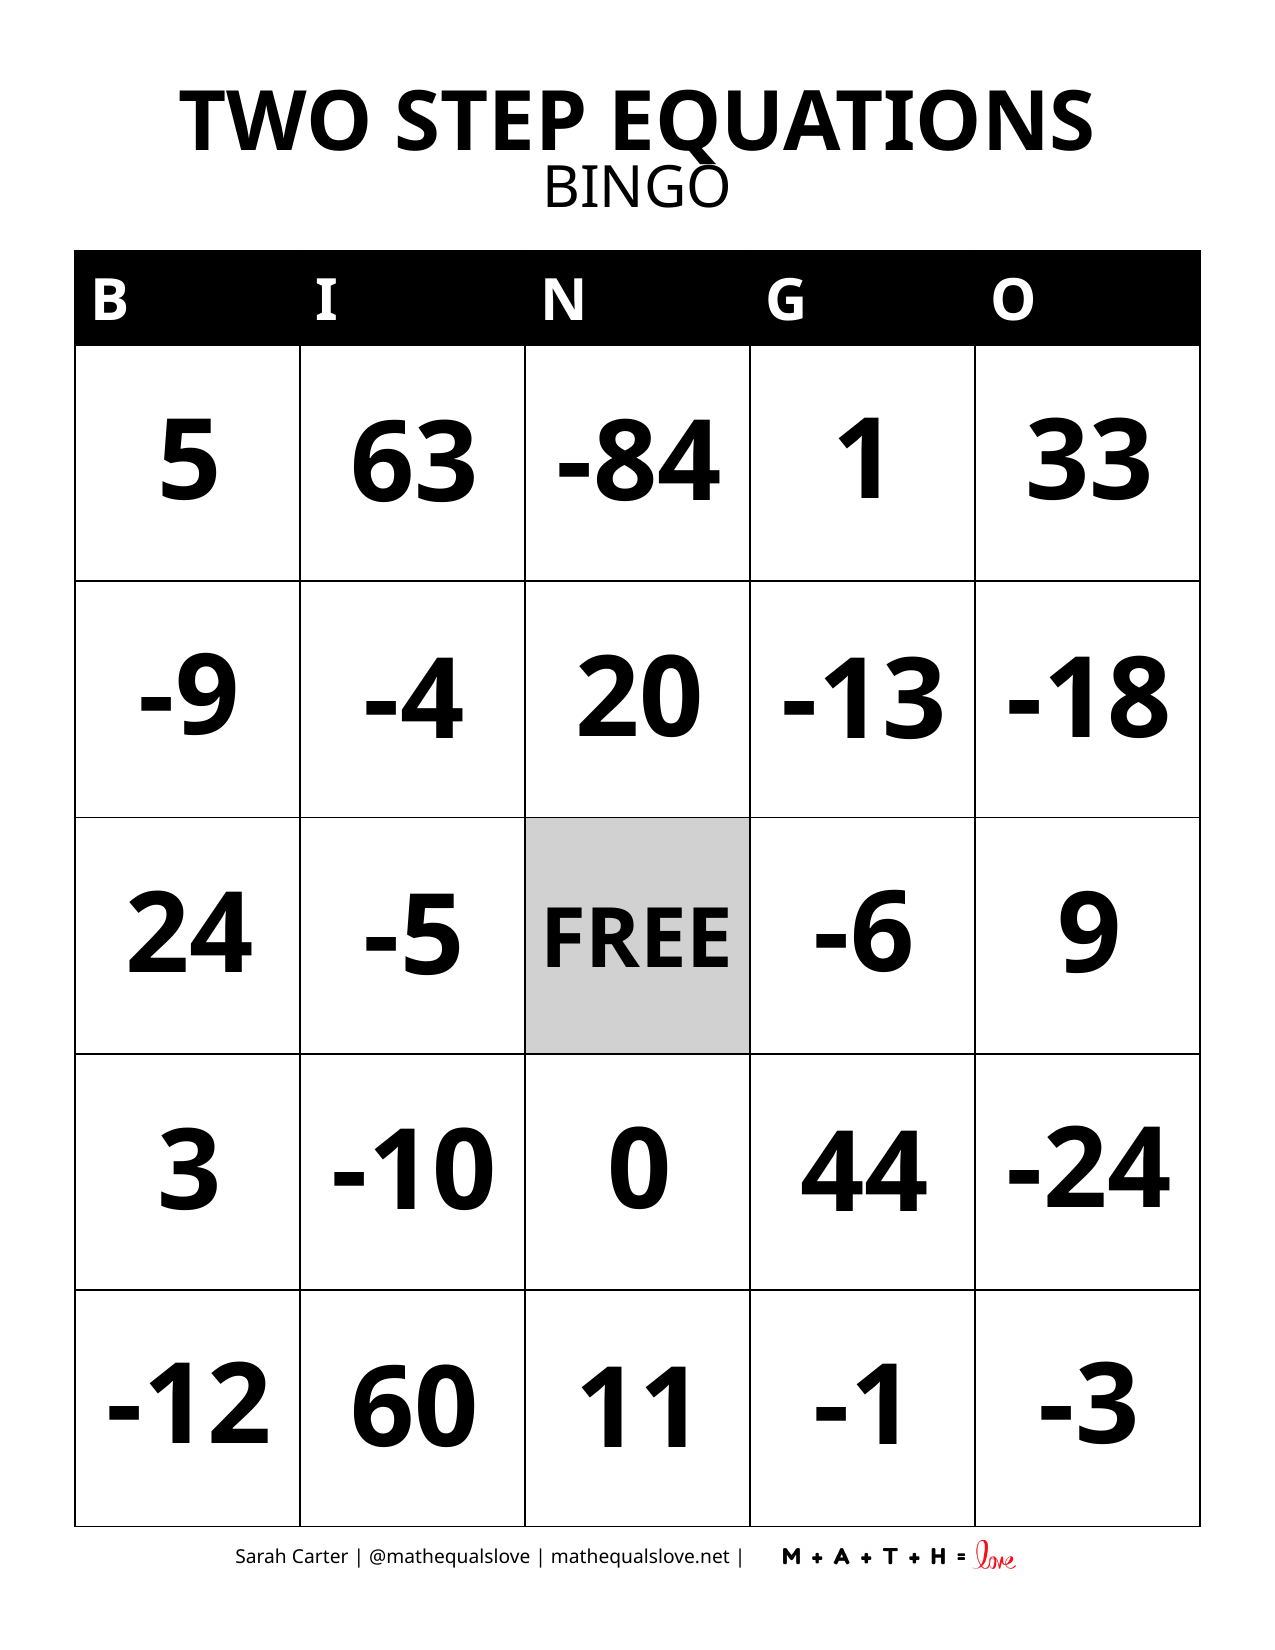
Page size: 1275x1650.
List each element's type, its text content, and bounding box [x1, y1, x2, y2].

table_cell [976, 1291, 1199, 1374]
text_box 0 [525, 1139, 753, 1187]
text_box -9 [75, 665, 303, 713]
text_box -10 [303, 1141, 528, 1189]
table_cell [526, 1426, 749, 1526]
table_cell [76, 1291, 299, 1374]
table_cell [526, 346, 749, 431]
text_box 9 [975, 904, 1203, 952]
table_header O [976, 251, 1199, 344]
text_box TWO STEP EQUATIONS [74, 59, 1200, 175]
table_header I [301, 251, 524, 344]
table_cell [976, 1422, 1199, 1526]
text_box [220, 1535, 1055, 1576]
text_box 44 [750, 1142, 978, 1190]
text_box -1 [750, 1375, 978, 1423]
text_box 1 [750, 429, 978, 477]
table_cell [976, 582, 1199, 668]
table_cell [976, 1186, 1199, 1289]
text_box 3 [75, 1141, 303, 1189]
text_box 24 [75, 904, 303, 952]
text_box 60 [300, 1377, 528, 1425]
table_cell [301, 1189, 524, 1289]
text_box -12 [75, 1374, 303, 1422]
table_cell [76, 1055, 299, 1141]
text_box 11 [525, 1378, 753, 1426]
table_cell [976, 818, 1199, 904]
table_cell [751, 477, 974, 580]
text_box -5 [300, 906, 528, 954]
table_cell [751, 717, 974, 817]
table_cell [301, 954, 524, 1053]
table_cell [976, 1055, 1199, 1138]
table_header G [751, 251, 974, 344]
text_box -13 [750, 669, 978, 717]
table_cell FREE [526, 818, 749, 1053]
text_box -24 [975, 1138, 1203, 1186]
table_cell [301, 1055, 524, 1141]
table_cell [301, 717, 524, 817]
table_header B [76, 251, 299, 344]
text_box 5 [75, 430, 303, 478]
table_cell [76, 478, 299, 580]
text_box 63 [300, 432, 528, 480]
text_box -4 [300, 669, 528, 717]
table_cell [526, 1055, 749, 1139]
table_cell [976, 952, 1199, 1053]
table_cell [976, 346, 1199, 430]
table_cell [751, 582, 974, 669]
table_cell [301, 480, 524, 580]
table_cell [76, 1189, 299, 1289]
table_cell [76, 582, 299, 665]
table_cell [526, 1187, 749, 1289]
table_cell [751, 818, 974, 903]
table_cell [76, 346, 299, 430]
text_box 33 [975, 430, 1203, 478]
text_box -84 [525, 431, 753, 479]
table_cell [751, 1423, 974, 1526]
table_cell [751, 1055, 974, 1142]
table_cell [76, 952, 299, 1053]
text_box BINGO [74, 175, 1200, 226]
table_cell [751, 951, 974, 1053]
table_cell [76, 818, 299, 904]
text_box -3 [975, 1374, 1203, 1422]
text_box -18 [975, 668, 1203, 716]
text_box -6 [750, 903, 978, 951]
table_cell [76, 713, 299, 817]
table_cell [751, 1291, 974, 1375]
table_header N [526, 251, 749, 344]
table_cell [751, 1190, 974, 1289]
table_cell [526, 1291, 749, 1378]
table_cell [976, 478, 1199, 580]
table_cell [976, 716, 1199, 817]
table_cell [526, 479, 749, 580]
table_cell [526, 582, 749, 667]
table_cell [301, 1425, 524, 1526]
table_cell [751, 346, 974, 429]
table_cell [301, 582, 524, 669]
table_cell [76, 1422, 299, 1526]
table_cell [301, 818, 524, 906]
table_cell [526, 715, 749, 817]
table_cell [301, 346, 524, 432]
table_cell [301, 1291, 524, 1377]
text_box 20 [525, 667, 753, 715]
